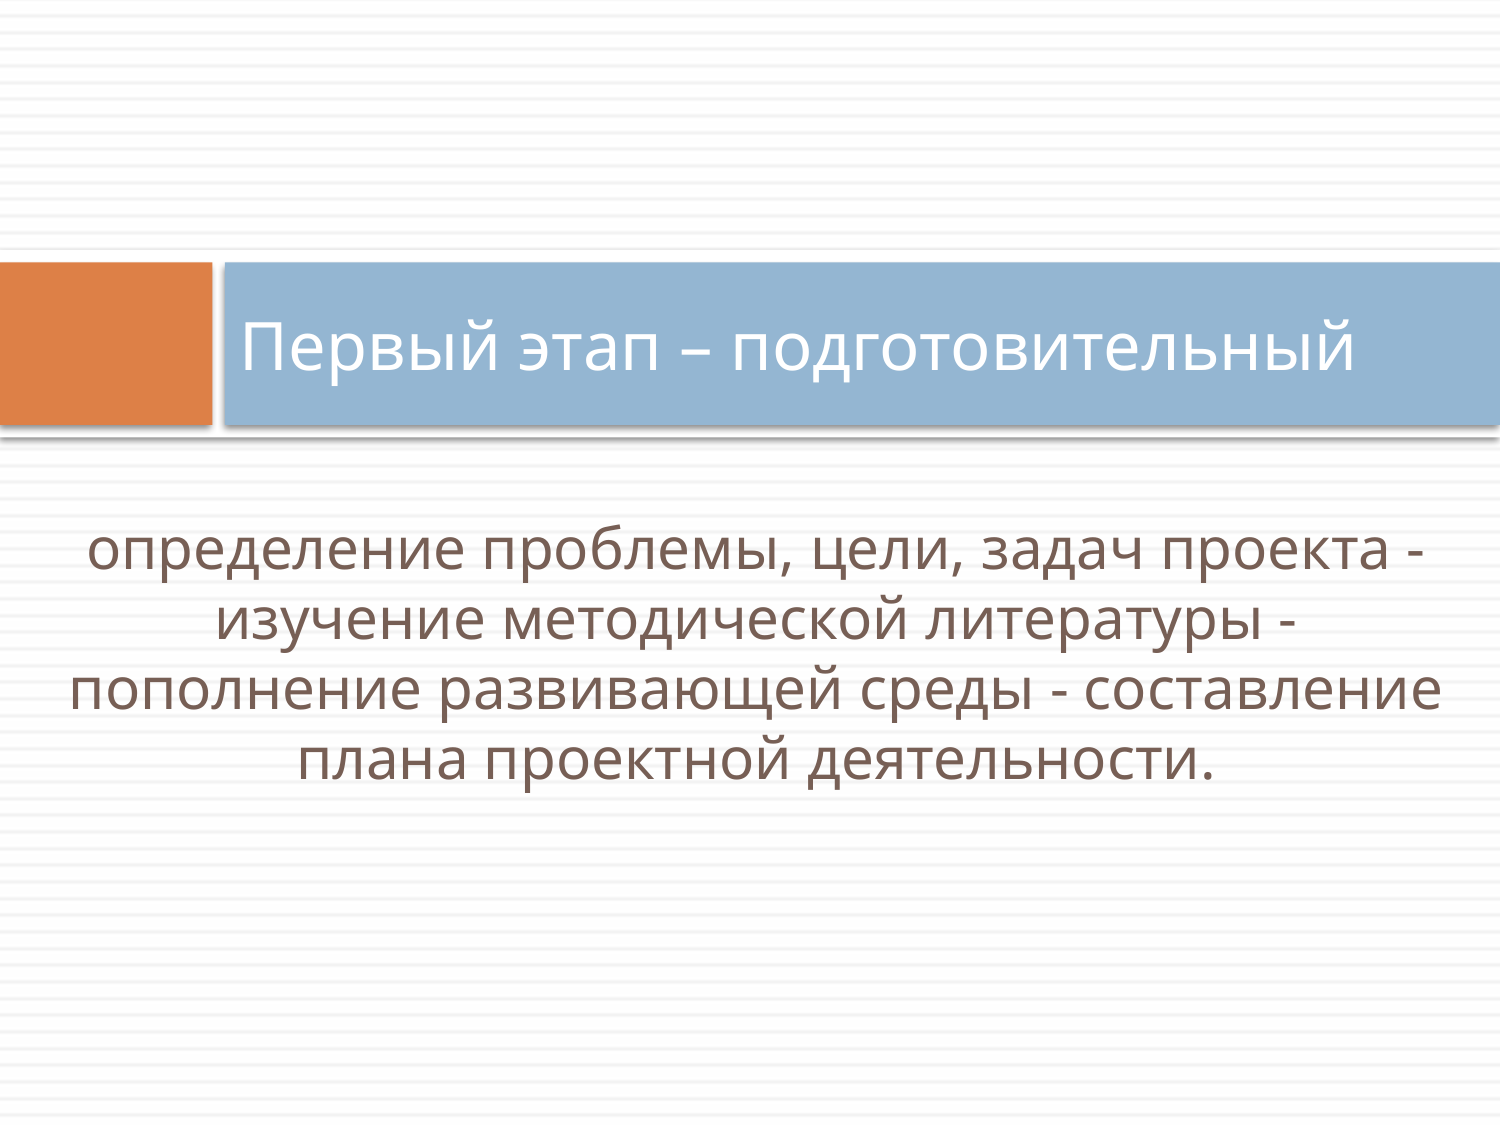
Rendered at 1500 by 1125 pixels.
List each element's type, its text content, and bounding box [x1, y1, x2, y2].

title Первый этап – подготовительный [225, 262, 1475, 425]
list определение проблемы, цели, задач проекта - изучение методической литературы - пополнение развивающей среды - составление плана проектной деятельности. [41, 503, 1471, 1083]
